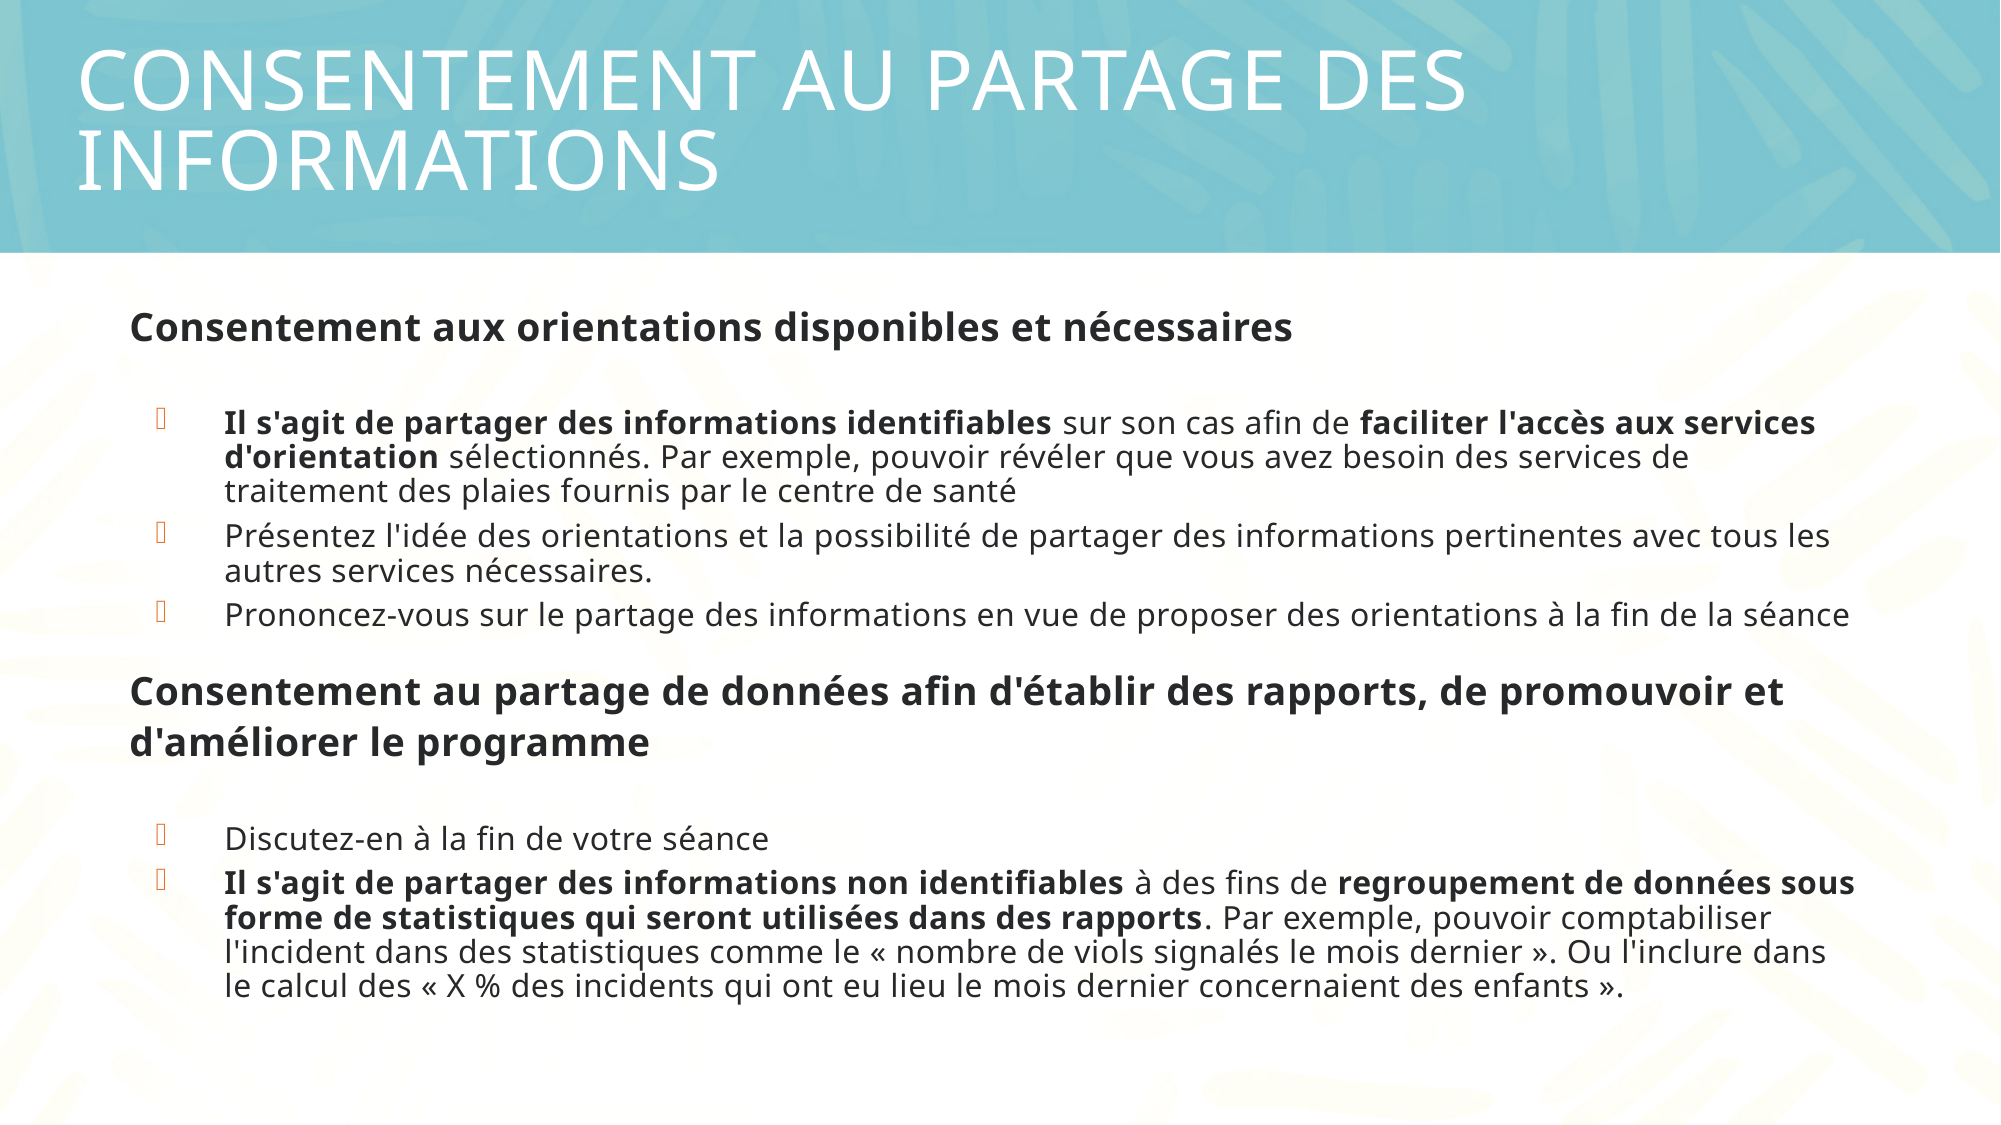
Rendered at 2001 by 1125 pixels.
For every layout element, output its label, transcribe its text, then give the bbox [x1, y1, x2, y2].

title Consentement au partage des informations [61, 33, 1969, 220]
list Consentement aux orientations disponibles et nécessaires Il s'agit de partager des informations identifiables sur son cas afin de faciliter l'accès aux services d'orientation sélectionnés. Par exemple, pouvoir révéler que vous avez besoin des services de traitement des plaies fournis par le centre de santé Présentez l'idée des orientations et la possibilité de partager des informations pertinentes avec tous les autres services nécessaires. Prononcez-vous sur le partage des informations en vue de proposer des orientations à la fin de la séance Consentement au partage de données afin d'établir des rapports, de promouvoir et d'améliorer le programme Discutez-en à la fin de votre séance Il s'agit de partager des informations non identifiables à des fins de regroupement de données sous forme de statistiques qui seront utilisées dans des rapports. Par exemple, pouvoir comptabiliser l'incident dans des statistiques comme le « nombre de viols signalés le mois dernier ». Ou l'inclure dans le calcul des « X % des incidents qui ont eu lieu le mois dernier concernaient des enfants ». [121, 290, 1873, 1079]
picture [0, 0, 2000, 1125]
